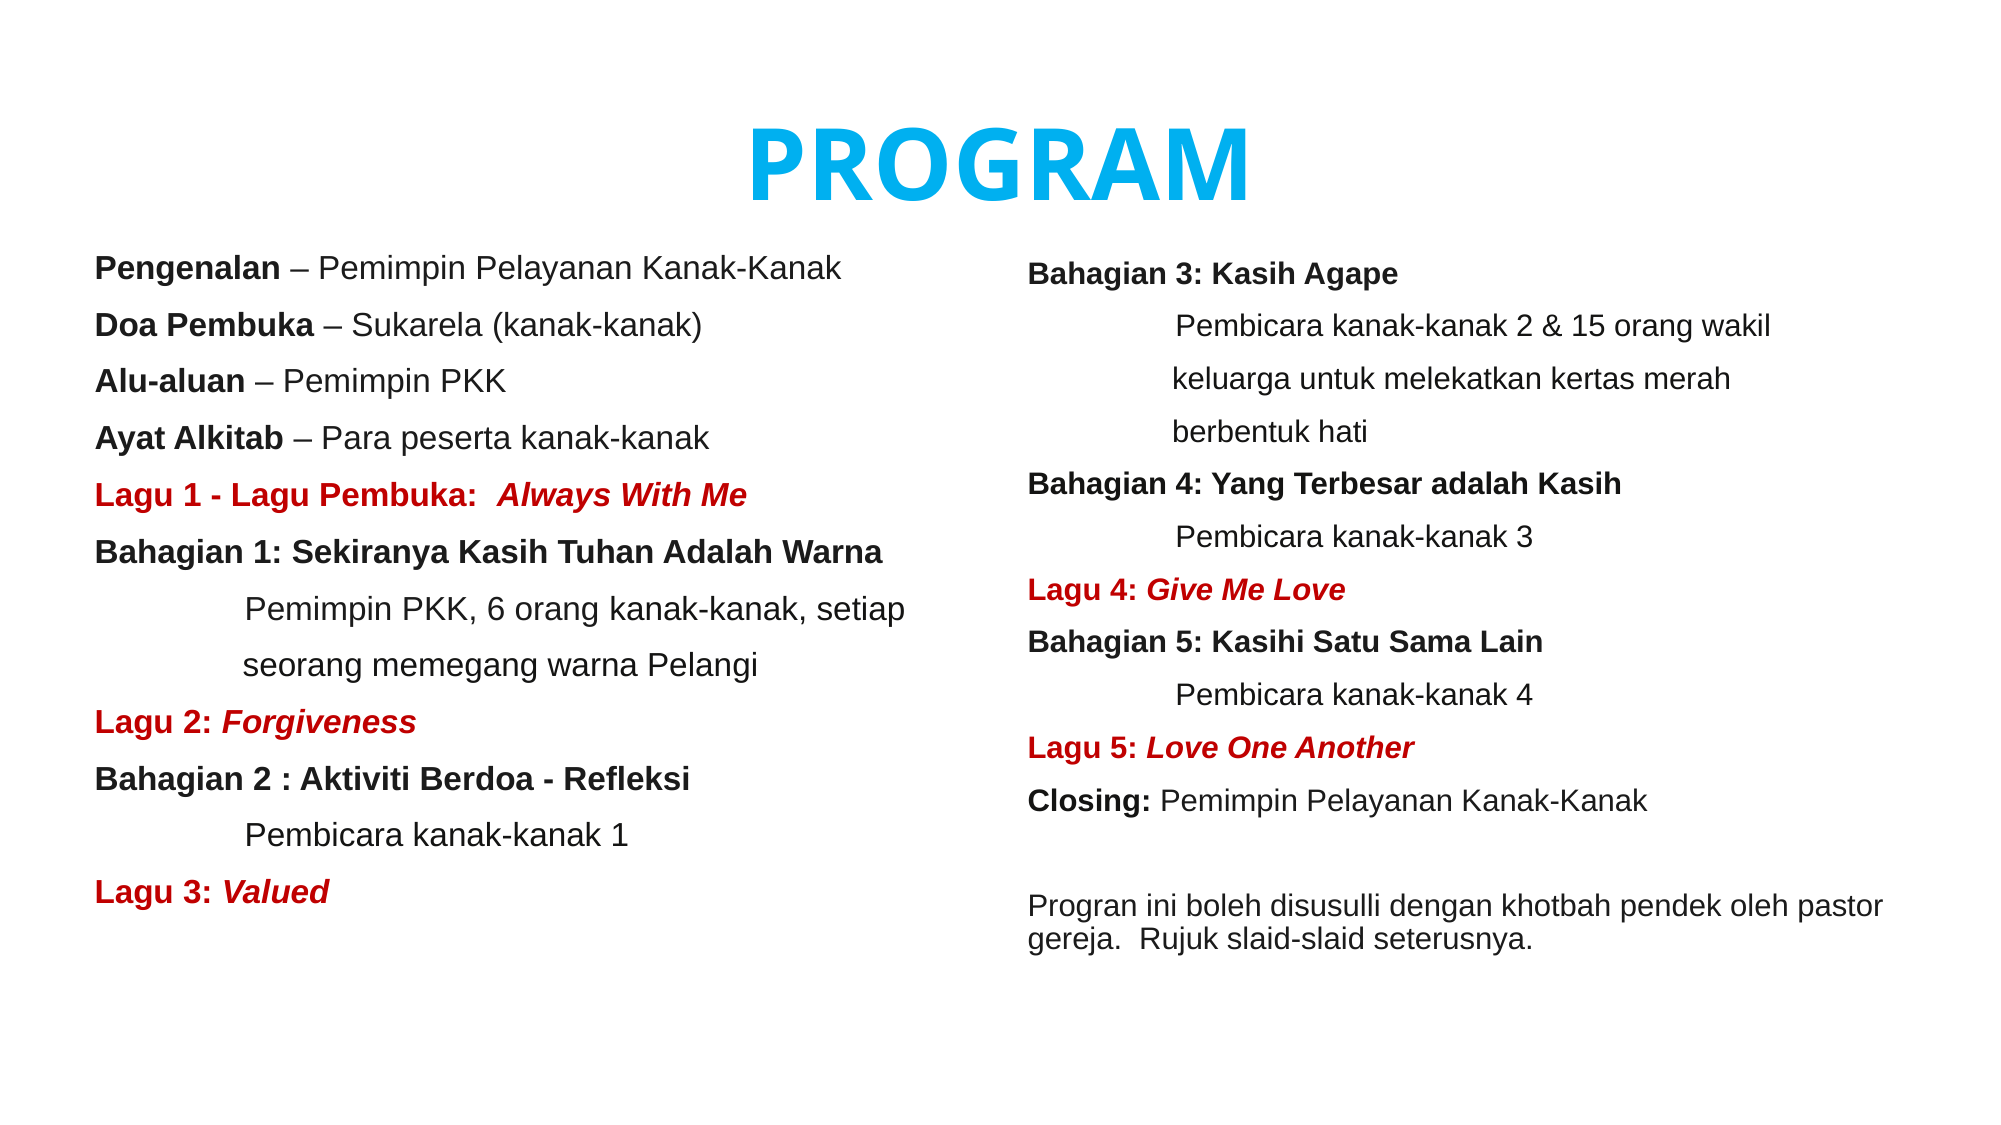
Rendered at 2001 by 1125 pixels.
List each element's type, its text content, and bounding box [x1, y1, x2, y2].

title PROGRAM [137, 59, 1863, 278]
list Bahagian 3: Kasih Agape Pembicara kanak-kanak 2 & 15 orang wakil keluarga untuk melekatkan kertas merah berbentuk hati Bahagian 4: Yang Terbesar adalah Kasih Pembicara kanak-kanak 3 Lagu 4: Give Me Love Bahagian 5: Kasihi Satu Sama Lain Pembicara kanak-kanak 4 Lagu 5: Love One Another Closing: Pemimpin Pelayanan Kanak-Kanak Progran ini boleh disusulli dengan khotbah pendek oleh pastor gereja. Rujuk slaid-slaid seterusnya. [1012, 250, 1946, 964]
list Pengenalan – Pemimpin Pelayanan Kanak-Kanak Doa Pembuka – Sukarela (kanak-kanak) Alu-aluan – Pemimpin PKK Ayat Alkitab – Para peserta kanak-kanak Lagu 1 - Lagu Pembuka: Always With Me Bahagian 1: Sekiranya Kasih Tuhan Adalah Warna Pemimpin PKK, 6 orang kanak-kanak, setiap seorang memegang warna Pelangi Lagu 2: Forgiveness Bahagian 2 : Aktiviti Berdoa - Refleksi Pembicara kanak-kanak 1 Lagu 3: Valued [79, 243, 971, 990]
